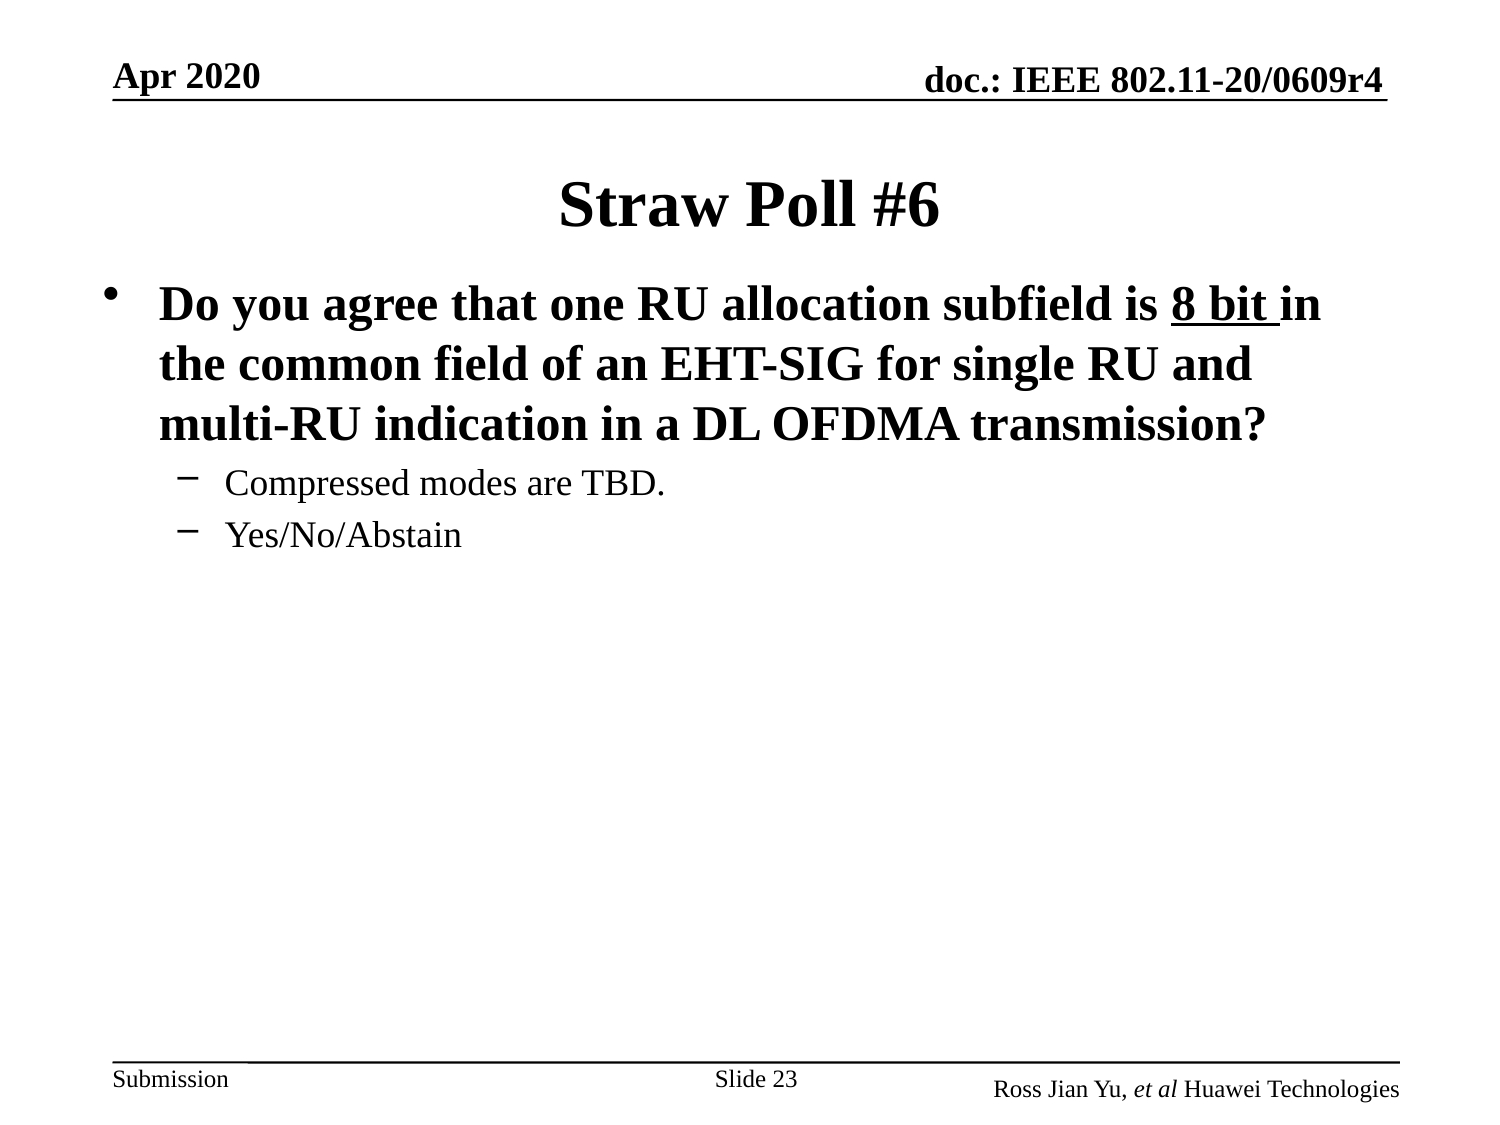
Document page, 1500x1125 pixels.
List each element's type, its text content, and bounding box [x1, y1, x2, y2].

slide_number Slide 23 [712, 1061, 800, 1093]
list Do you agree that one RU allocation subfield is 8 bit in the common field of an EHT-SIG for single RU and multi-RU indication in a DL OFDMA transmission? Compressed modes are TBD. Yes/No/Abstain [87, 262, 1388, 938]
title Straw Poll #6 [112, 112, 1388, 288]
